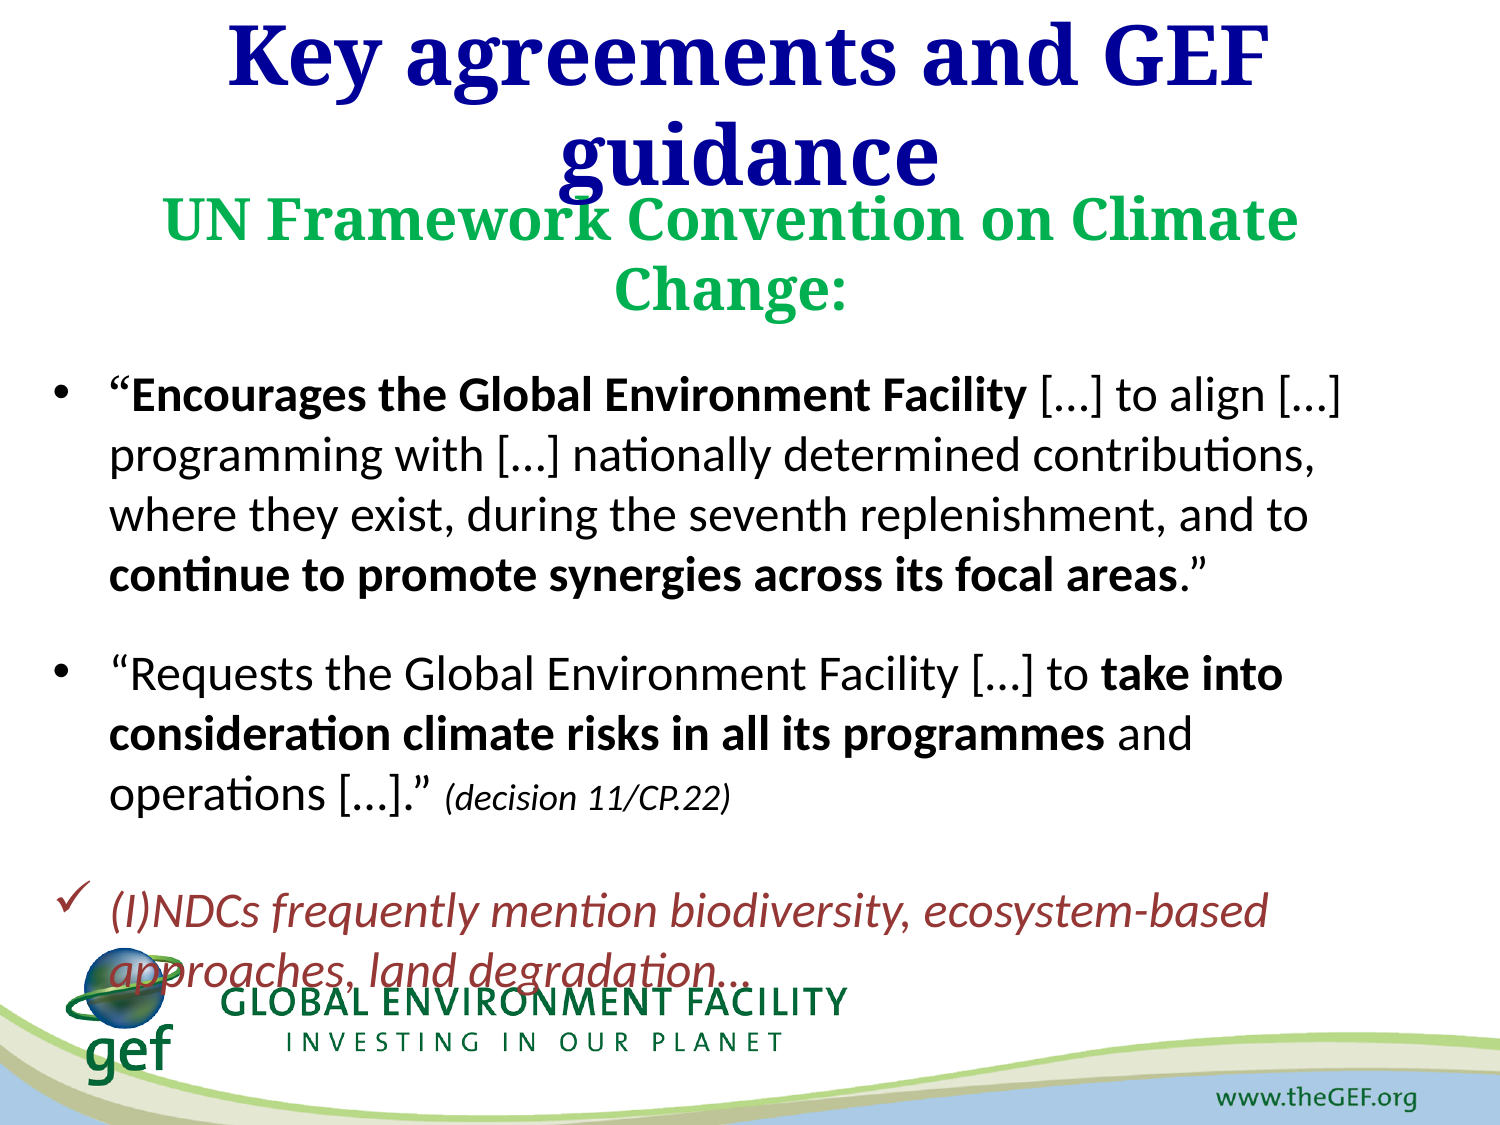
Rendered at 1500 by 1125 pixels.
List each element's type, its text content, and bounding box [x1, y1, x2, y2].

title Key agreements and GEF guidance [74, 37, 1426, 168]
list UN Framework Convention on Climate Change: “Encourages the Global Environment Facility […] to align […] programming with […] nationally determined contributions, where they exist, during the seventh replenishment, and to continue to promote synergies across its focal areas.” “Requests the Global Environment Facility […] to take into consideration climate risks in all its programmes and operations […].” (decision 11/CP.22) (I)NDCs frequently mention biodiversity, ecosystem-based approaches, land degradation… [37, 174, 1426, 918]
picture [0, 920, 1500, 1125]
